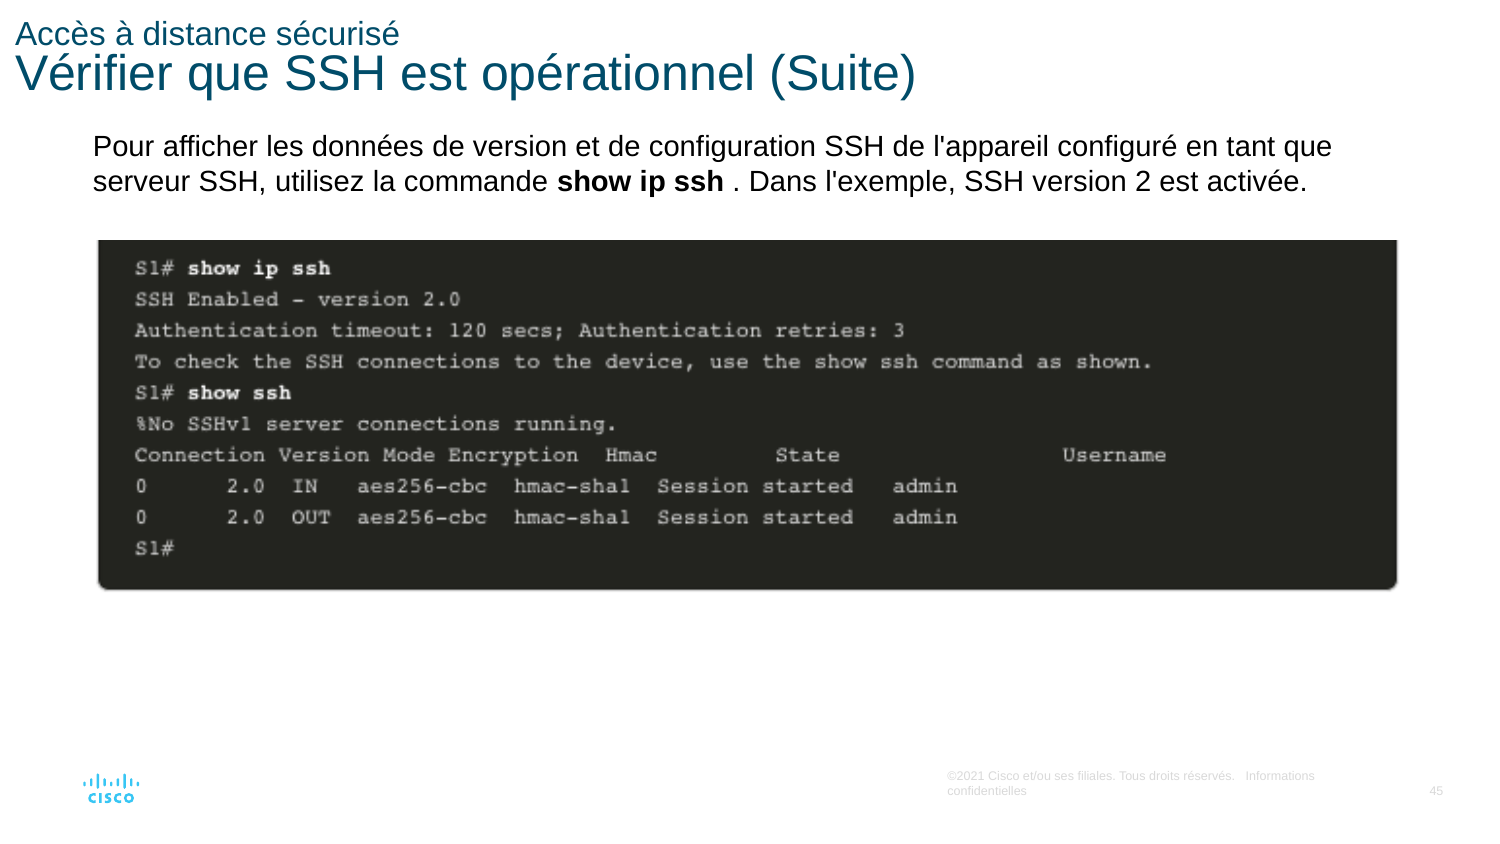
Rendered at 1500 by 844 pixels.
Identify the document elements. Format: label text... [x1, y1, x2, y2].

list Pour afficher les données de version et de configuration SSH de l'appareil configuré en tant que serveur SSH, utilisez la commande show ip ssh . Dans l'exemple, SSH version 2 est activée. [77, 120, 1437, 214]
picture [92, 239, 1408, 598]
title Accès à distance sécurisé Vérifier que SSH est opérationnel (Suite) [0, 0, 1369, 121]
